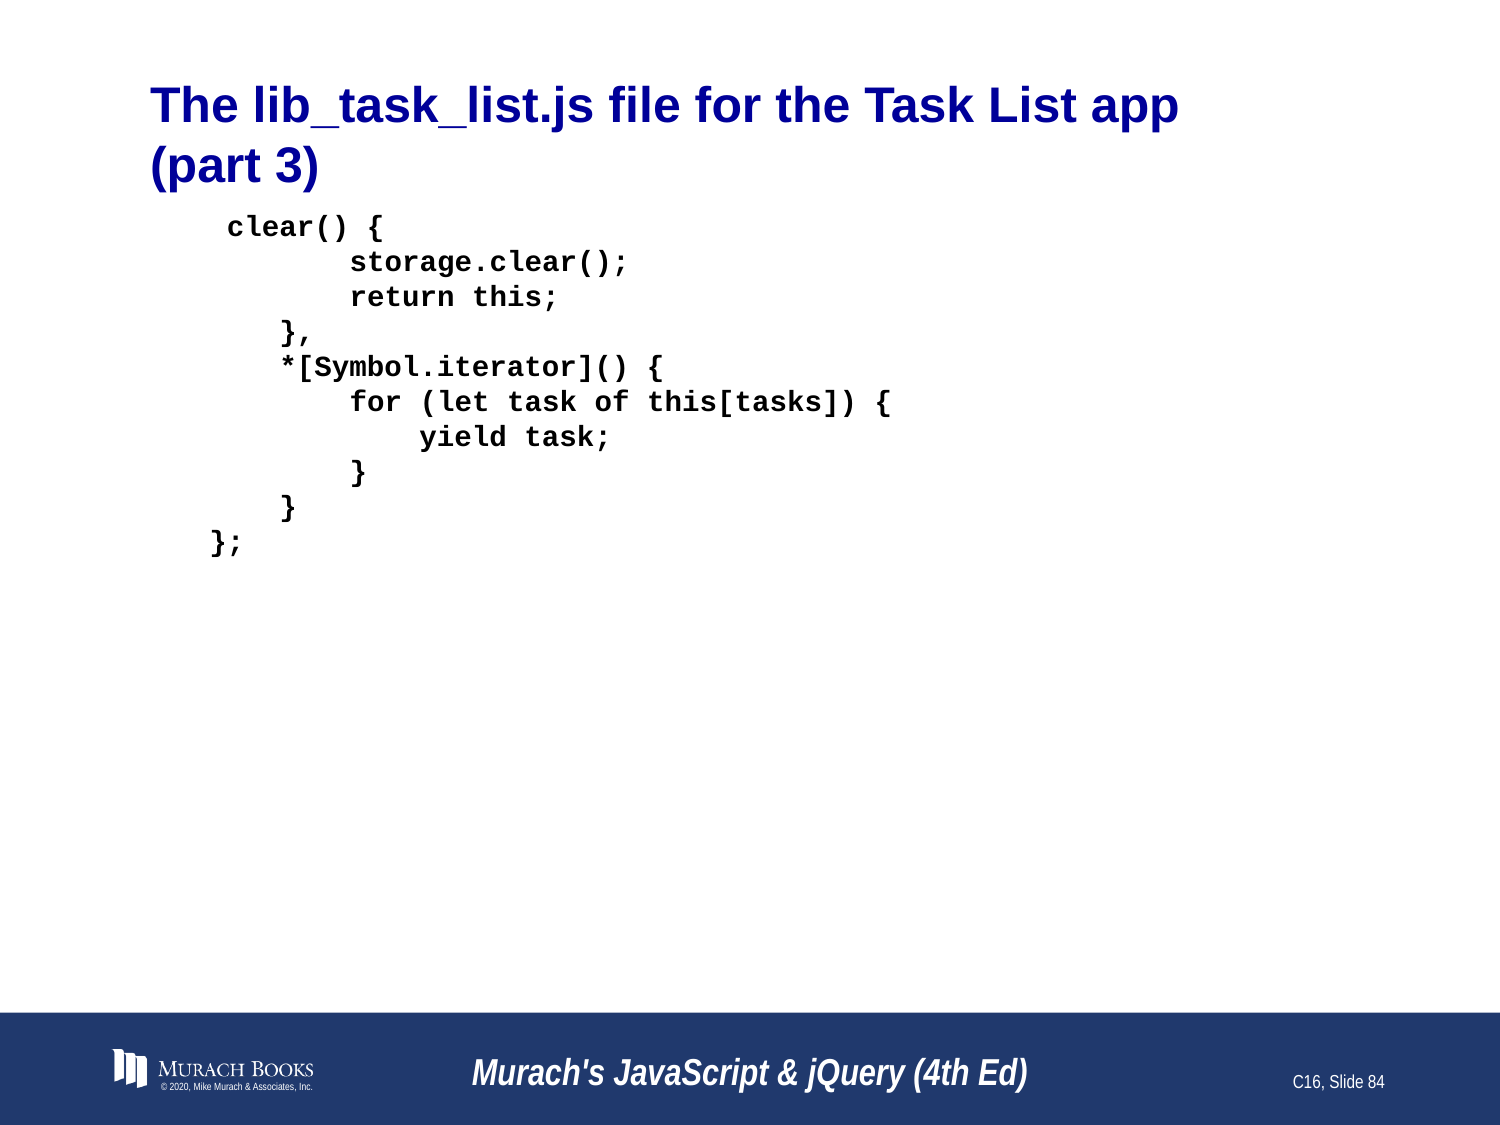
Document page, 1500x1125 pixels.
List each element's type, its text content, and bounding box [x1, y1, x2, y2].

footer © 2020, Mike Murach & Associates, Inc. [12, 1025, 463, 1100]
slide_number C16, Slide 84 [1087, 1025, 1400, 1100]
slide_number Murach's JavaScript & jQuery (4th Ed) [463, 1025, 1050, 1100]
title The lib_task_list.js file for the Task List app (part 3) [150, 72, 1350, 194]
list clear() { storage.clear(); return this; }, *[Symbol.iterator]() { for (let task of this[tasks]) { yield task; } } }; [137, 200, 1350, 1000]
